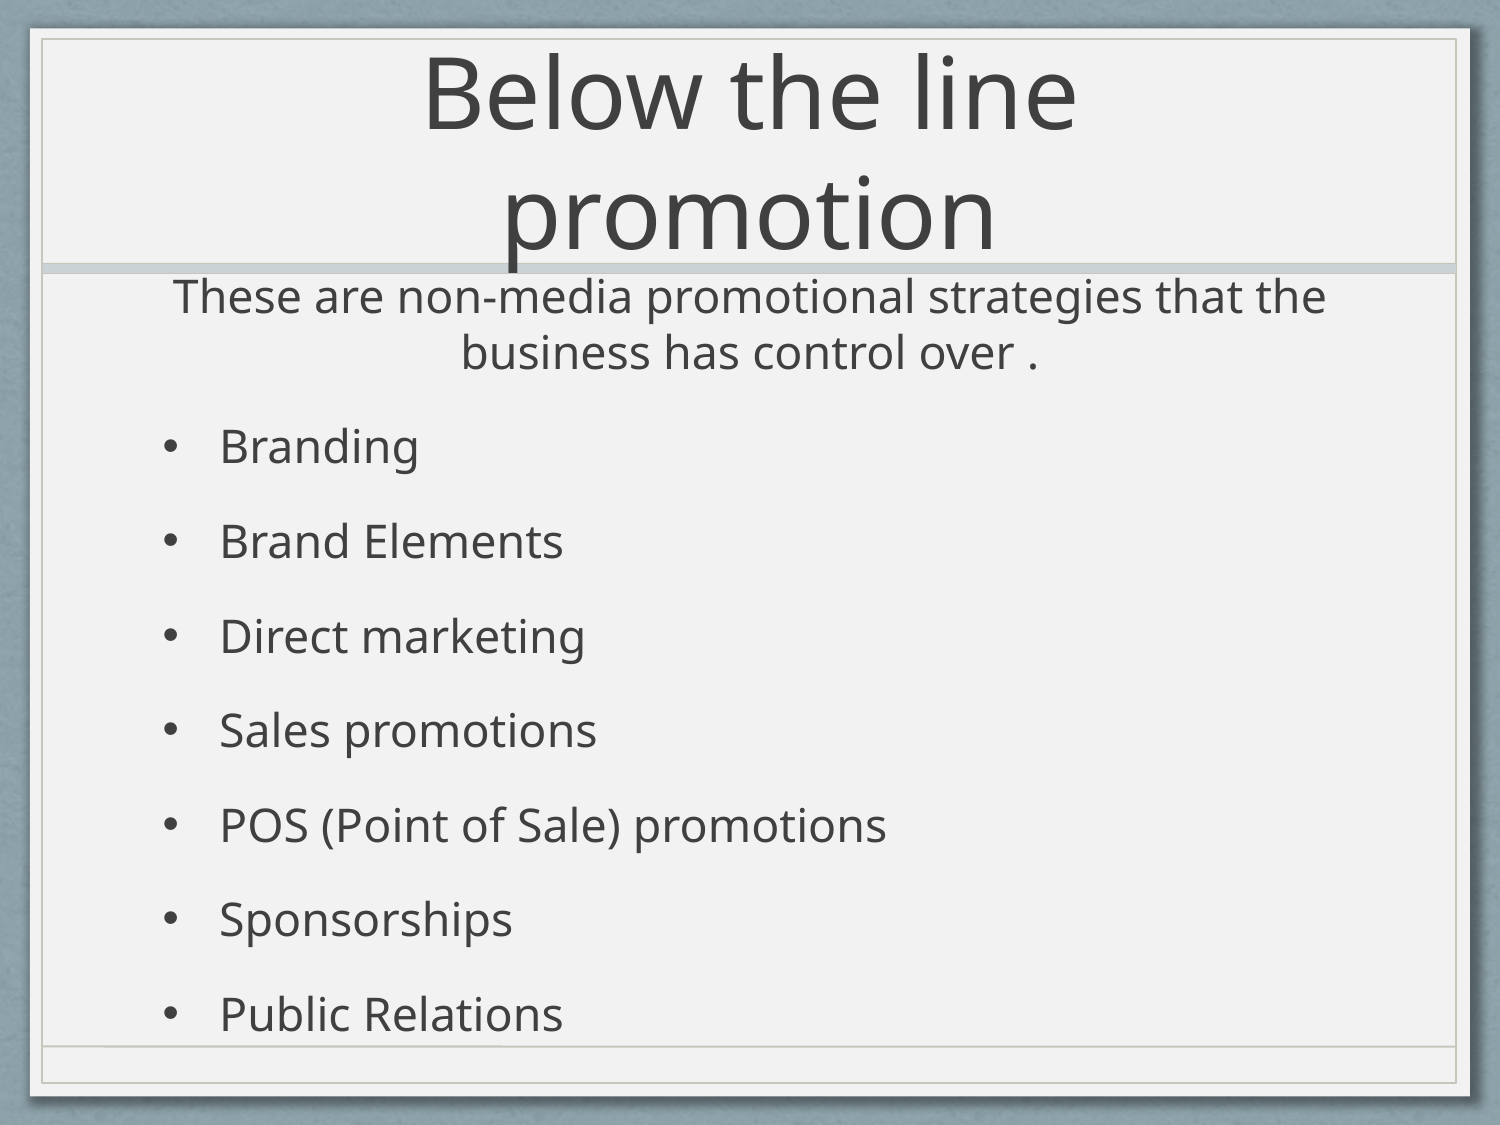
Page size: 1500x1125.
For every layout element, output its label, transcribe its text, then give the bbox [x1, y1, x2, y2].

list These are non-media promotional strategies that the business has control over . Branding Brand Elements Direct marketing Sales promotions POS (Point of Sale) promotions Sponsorships Public Relations [147, 259, 1353, 1051]
title Below the line promotion [147, 40, 1353, 259]
